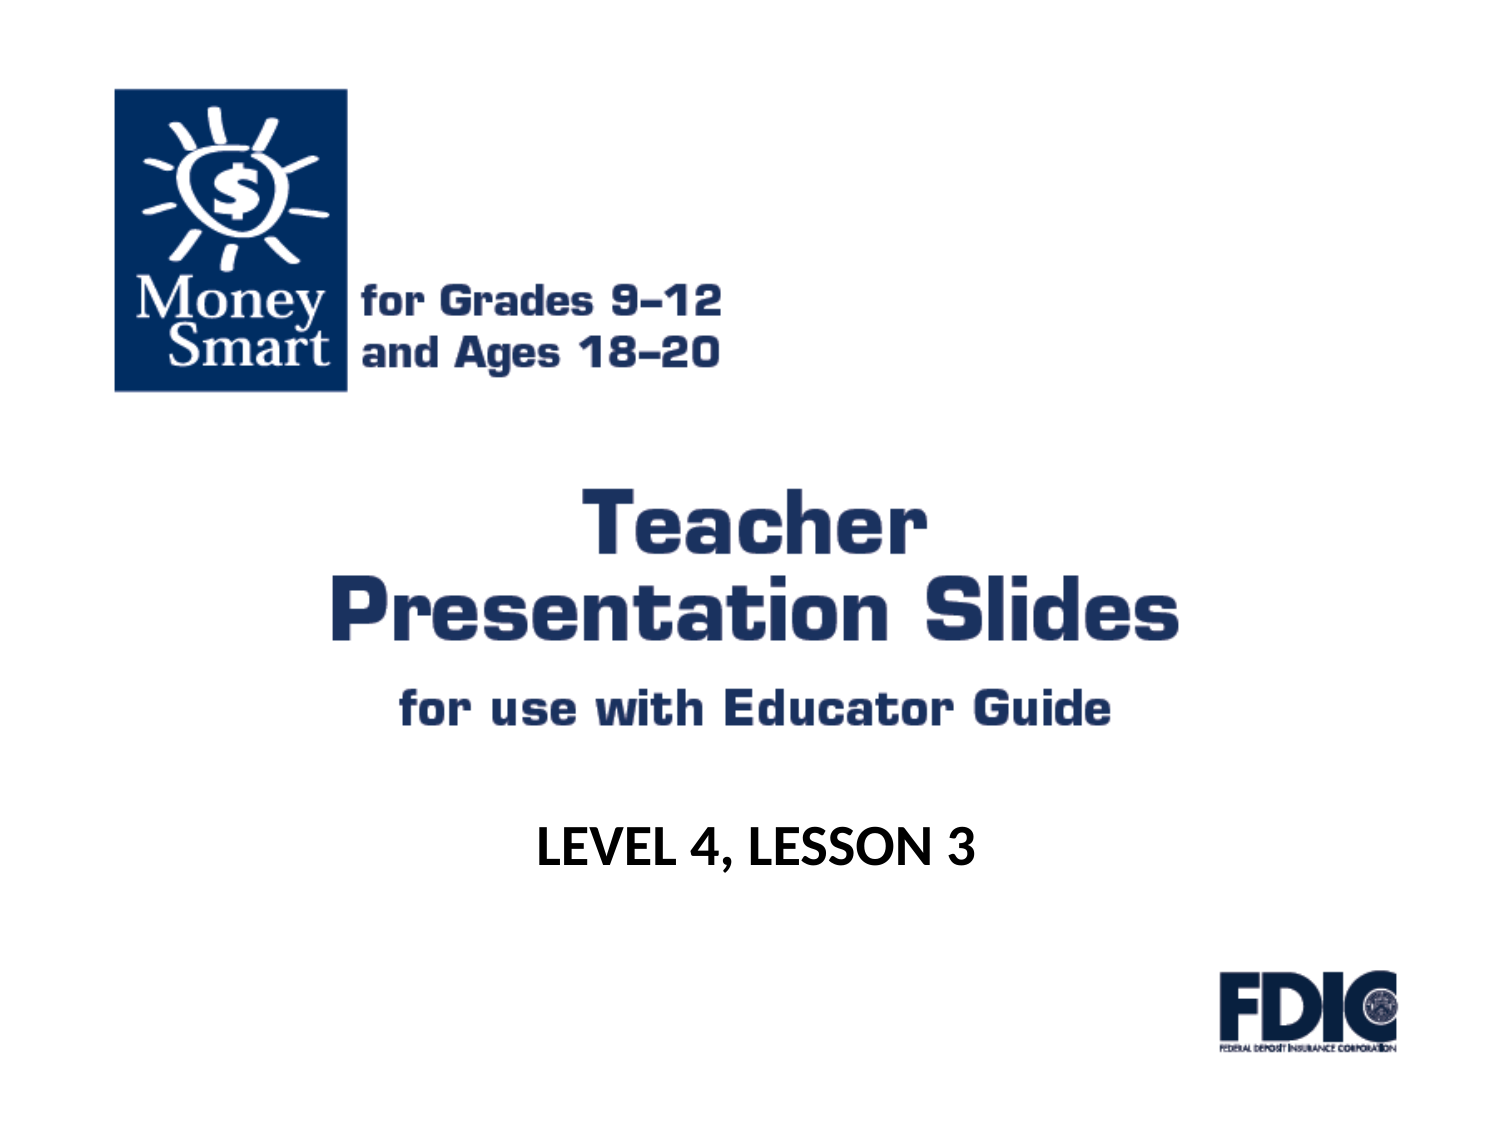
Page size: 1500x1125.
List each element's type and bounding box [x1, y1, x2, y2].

picture [74, 41, 1426, 1084]
